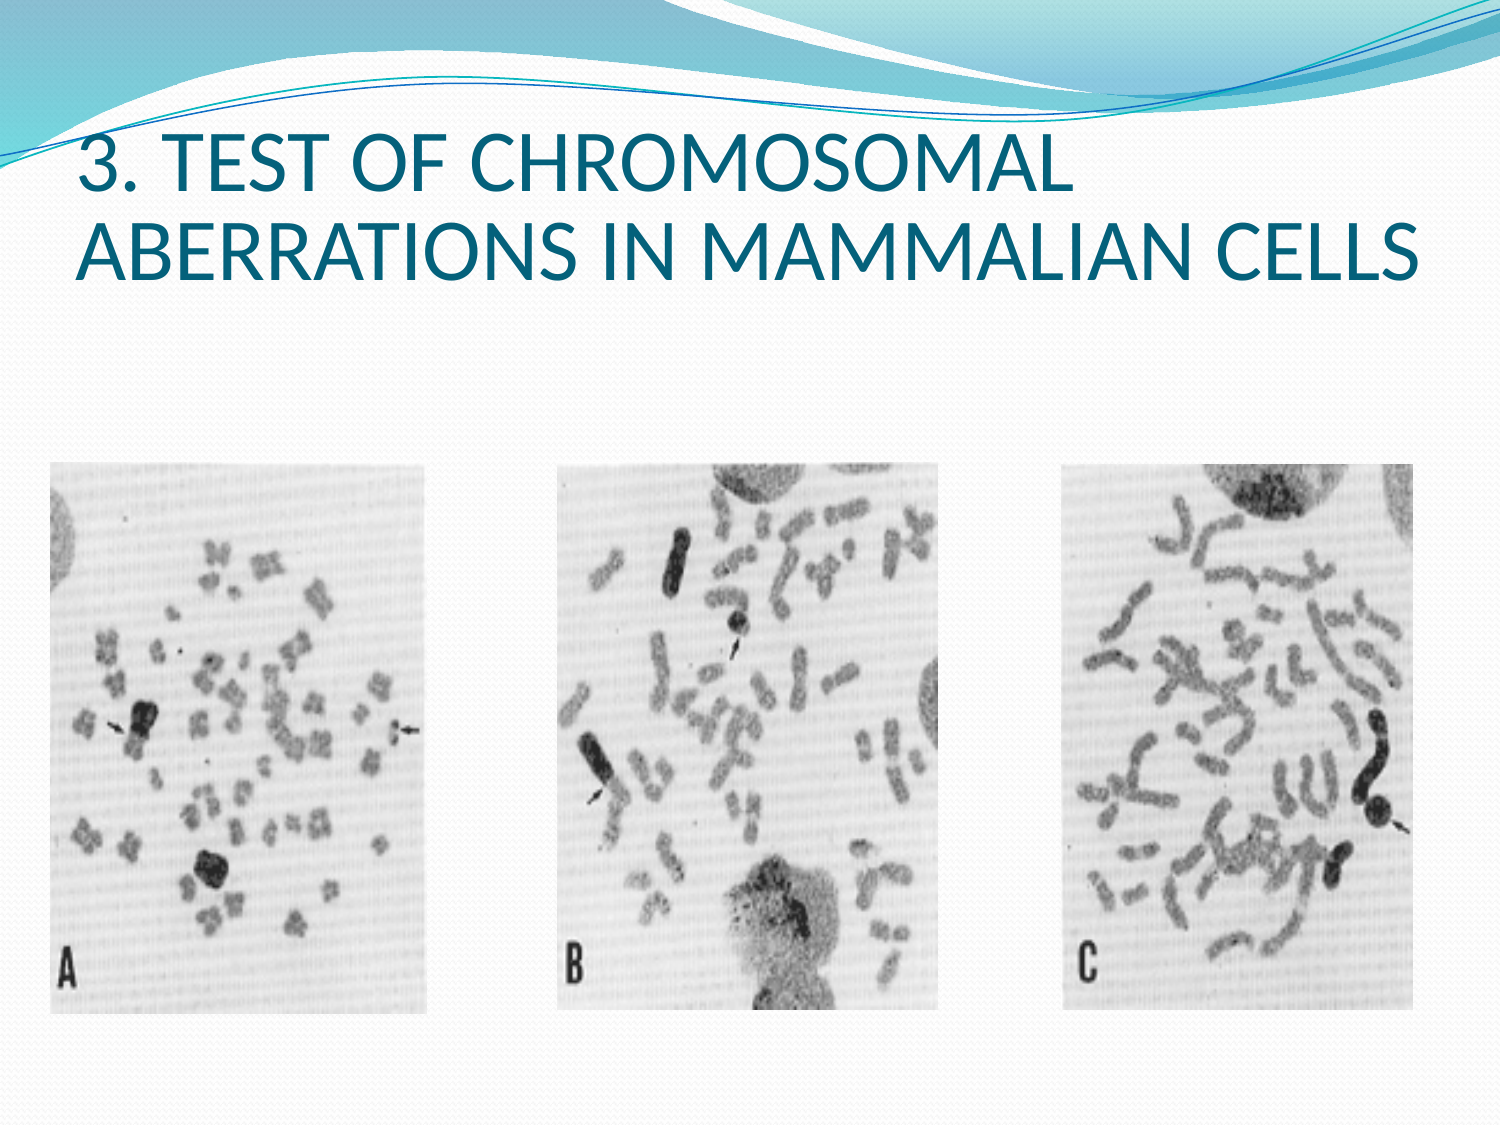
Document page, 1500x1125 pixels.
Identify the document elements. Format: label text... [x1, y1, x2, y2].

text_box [557, 462, 938, 1010]
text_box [1060, 464, 1413, 1010]
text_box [49, 462, 427, 1015]
title 3. TEST OF CHROMOSOMAL ABERRATIONS IN MAMMALIAN CELLS [75, 115, 1425, 303]
